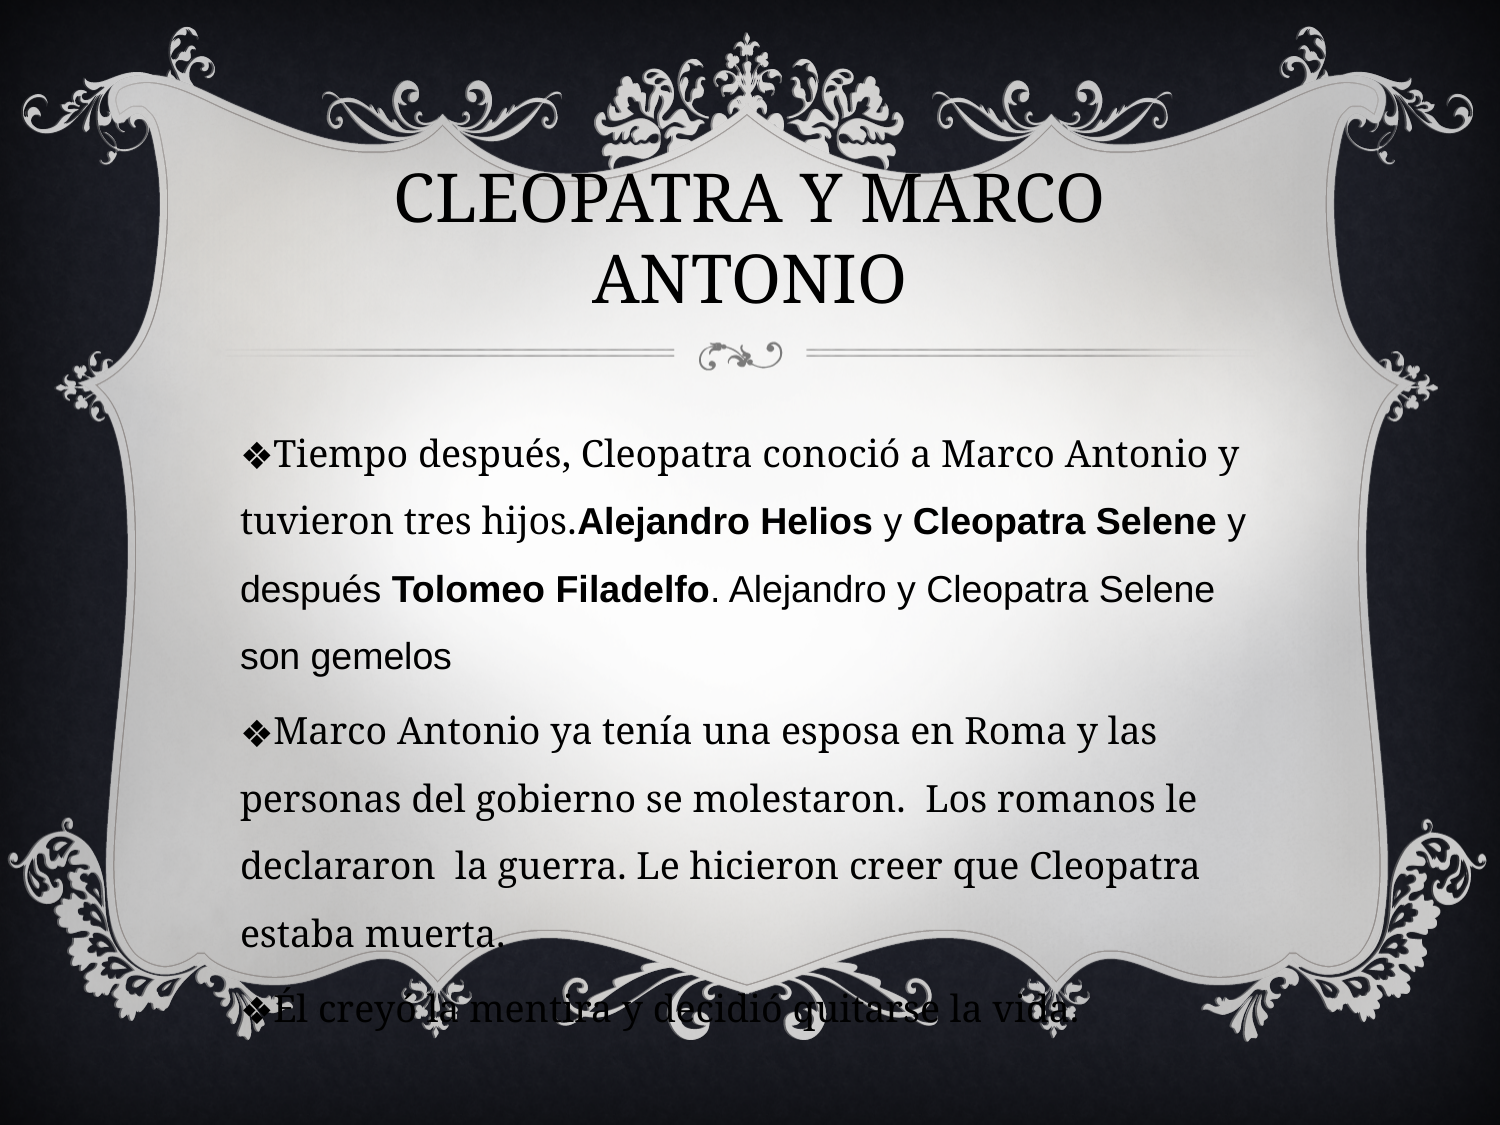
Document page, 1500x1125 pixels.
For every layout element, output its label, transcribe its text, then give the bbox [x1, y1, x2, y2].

title CLEOPATRA Y MARCO ANTONIO [225, 212, 1275, 325]
list Tiempo después, Cleopatra conoció a Marco Antonio y tuvieron tres hijos.Alejandro Helios y Cleopatra Selene y después Tolomeo Filadelfo. Alejandro y Cleopatra Selene son gemelos Marco Antonio ya tenía una esposa en Roma y las personas del gobierno se molestaron. Los romanos le declararon la guerra. Le hicieron creer que Cleopatra estaba muerta. Él creyó la mentira y decidió quitarse la vida. [225, 399, 1275, 944]
picture [0, 0, 1500, 1125]
